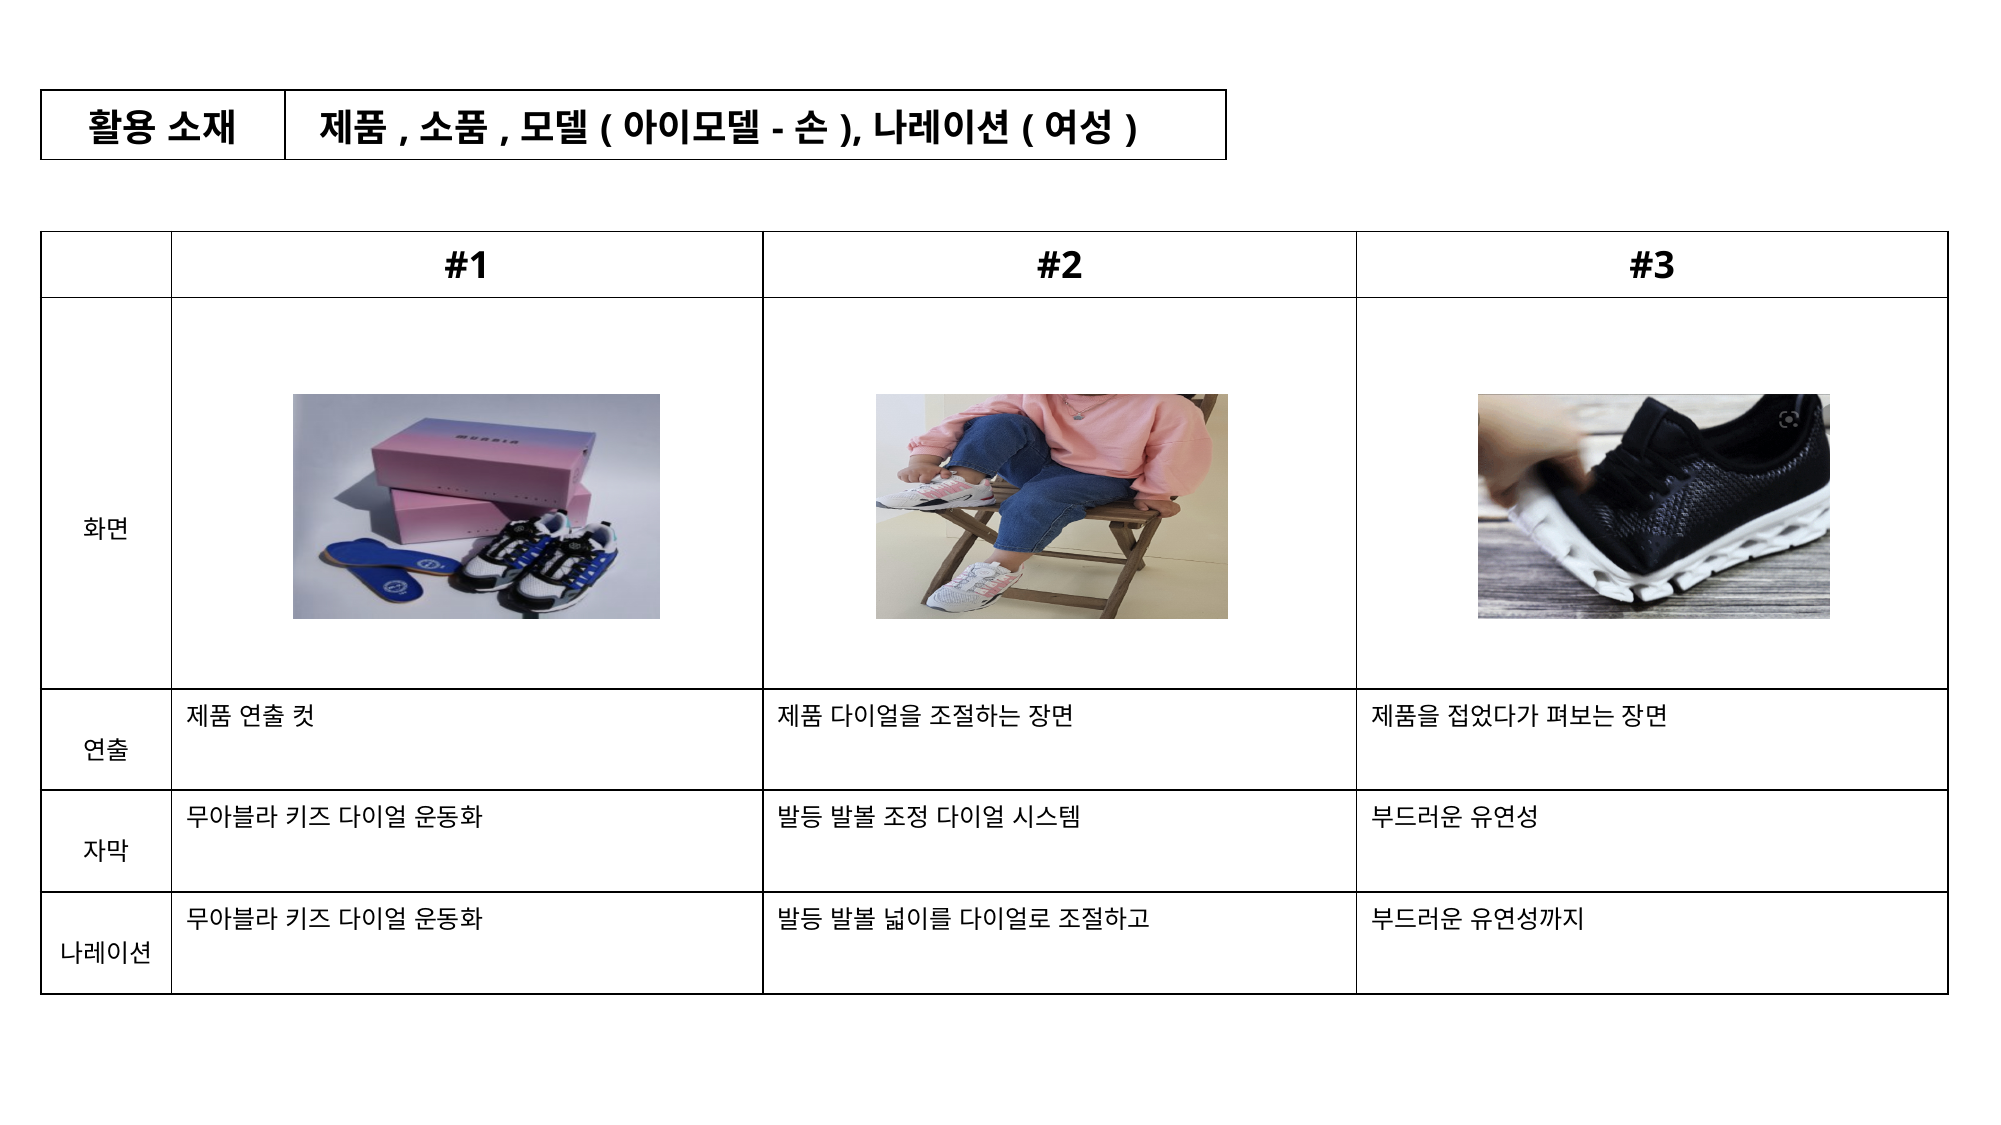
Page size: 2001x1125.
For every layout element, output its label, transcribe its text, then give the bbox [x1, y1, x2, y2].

table_header #3 [1357, 232, 1947, 297]
table_cell [1357, 298, 1947, 688]
table_cell 무아블라 키즈 다이얼 운동화 [172, 791, 762, 891]
table_cell 부드러운 유연성까지 [1357, 893, 1947, 993]
table_cell [764, 298, 1356, 688]
table_header #1 [172, 232, 762, 297]
table_cell 제품 다이얼을 조절하는 장면 [764, 690, 1356, 789]
table_cell 발등 발볼 조정 다이얼 시스템 [764, 791, 1356, 891]
table_cell 나레이션 [42, 893, 171, 993]
table_cell 무아블라 키즈 다이얼 운동화 [172, 893, 762, 993]
table_cell 발등 발볼 넓이를 다이얼로 조절하고 [764, 893, 1356, 993]
table_cell 제품을 접었다가 펴보는 장면 [1357, 690, 1947, 789]
table_header #2 [764, 232, 1356, 297]
table_header 제품,소품,모델(아이모델-손),나레이션(여성) [286, 91, 1225, 159]
table_cell 제품 연출 컷 [172, 690, 762, 789]
table_cell 화면 [42, 298, 171, 688]
table_cell [172, 298, 762, 688]
table_header 활용 소재 [42, 91, 284, 159]
table_header [42, 232, 171, 297]
picture [293, 394, 660, 619]
table_cell 자막 [42, 791, 171, 891]
table_cell 부드러운 유연성 [1357, 791, 1947, 891]
table_cell 연출 [42, 690, 171, 789]
picture [1478, 394, 1830, 619]
picture [876, 394, 1228, 619]
